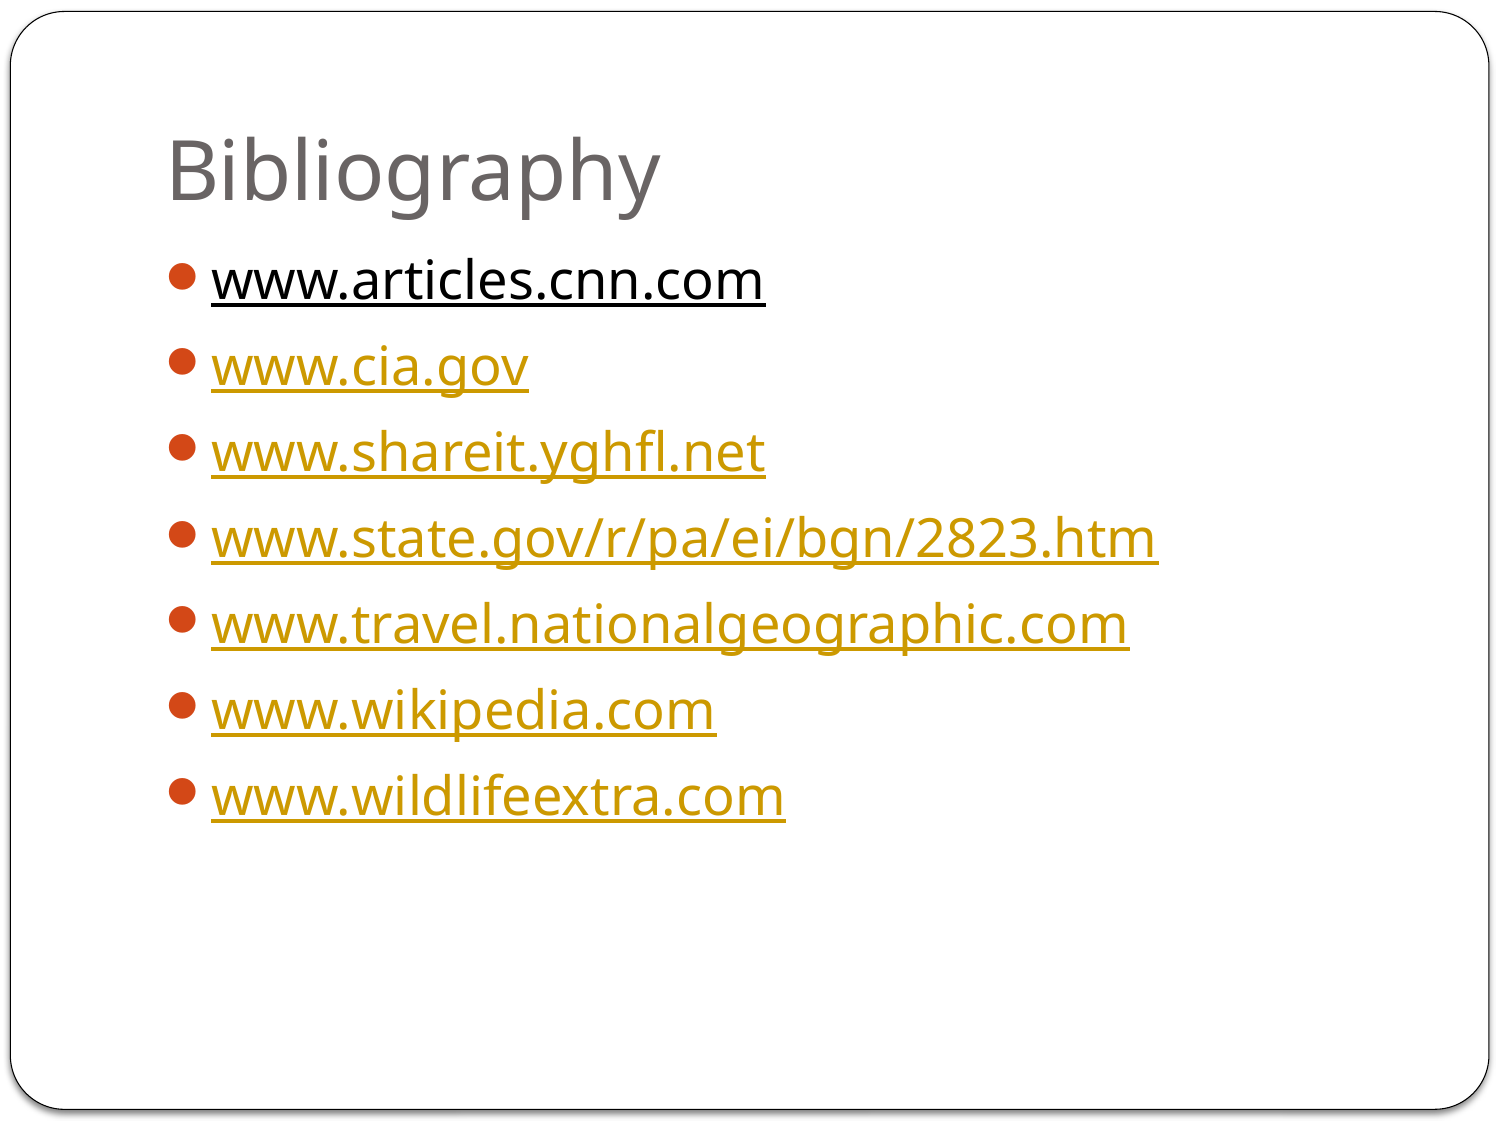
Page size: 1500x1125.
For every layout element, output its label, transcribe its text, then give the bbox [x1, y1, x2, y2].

list www.articles.cnn.com www.cia.gov www.shareit.yghfl.net www.state.gov/r/pa/ei/bgn/2823.htm www.travel.nationalgeographic.com www.wikipedia.com www.wildlifeextra.com [149, 237, 1426, 988]
title Bibliography [149, 44, 1426, 233]
